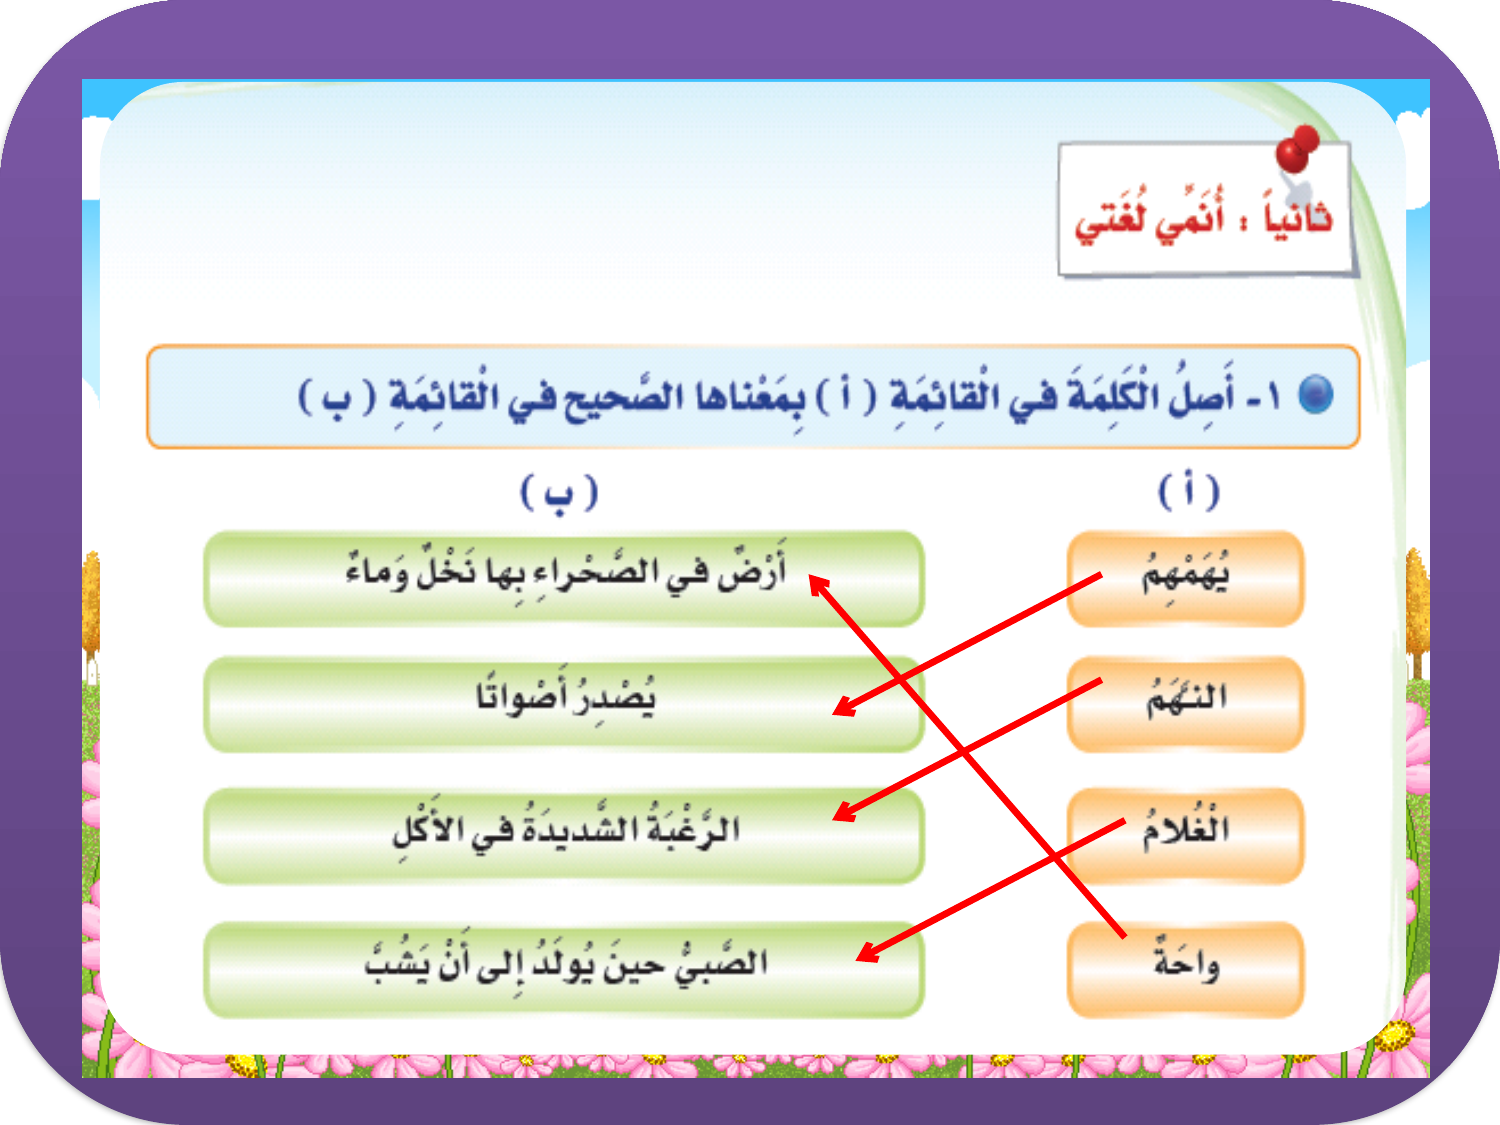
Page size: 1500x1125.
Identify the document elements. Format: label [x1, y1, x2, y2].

text_box [831, 573, 1102, 595]
text_box [0, 0, 1500, 1125]
picture [81, 79, 1430, 1079]
text_box [784, 597, 1149, 915]
text_box [855, 923, 1126, 962]
